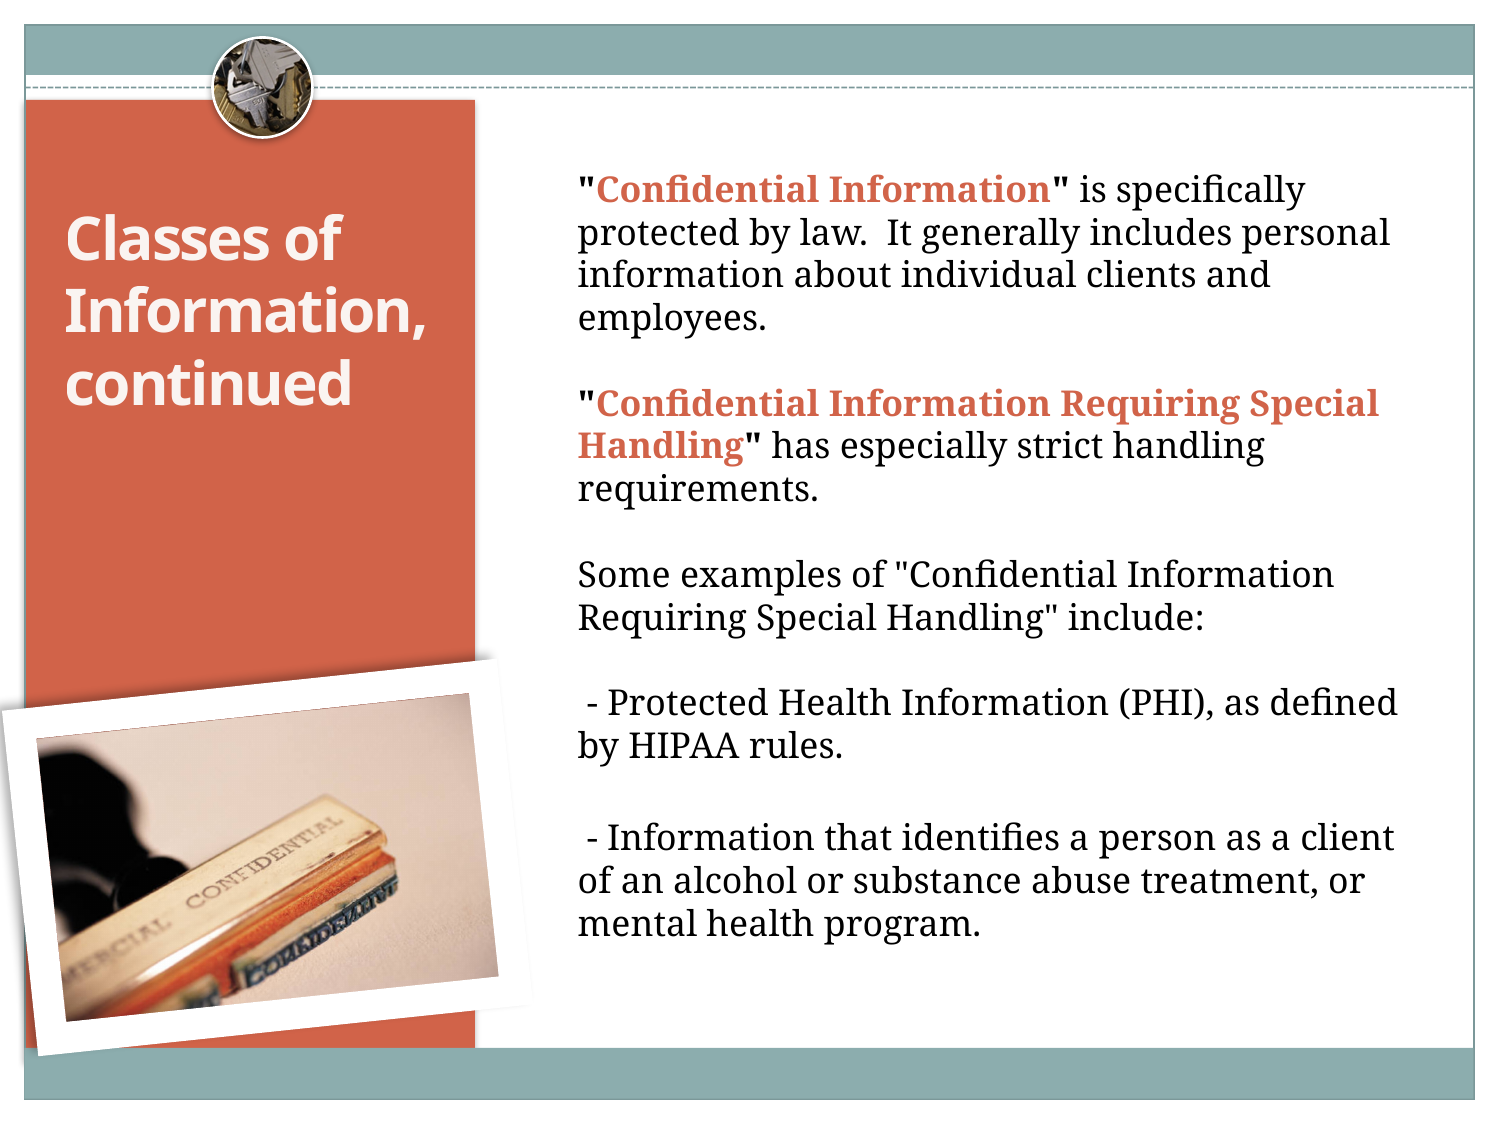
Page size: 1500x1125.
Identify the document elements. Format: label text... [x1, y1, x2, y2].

picture [37, 694, 498, 1021]
list "Confidential Information" is specifically protected by law. It generally includes personal information about individual clients and employees. "Confidential Information Requiring Special Handling" has especially strict handling requirements. Some examples of "Confidential Information Requiring Special Handling" include: - Protected Health Information (PHI), as defined by HIPAA rules. - Information that identifies a person as a client of an alcohol or substance abuse treatment, or mental health program. [525, 112, 1438, 1000]
picture [214, 39, 311, 136]
title Classes of Information, continued [50, 174, 463, 425]
